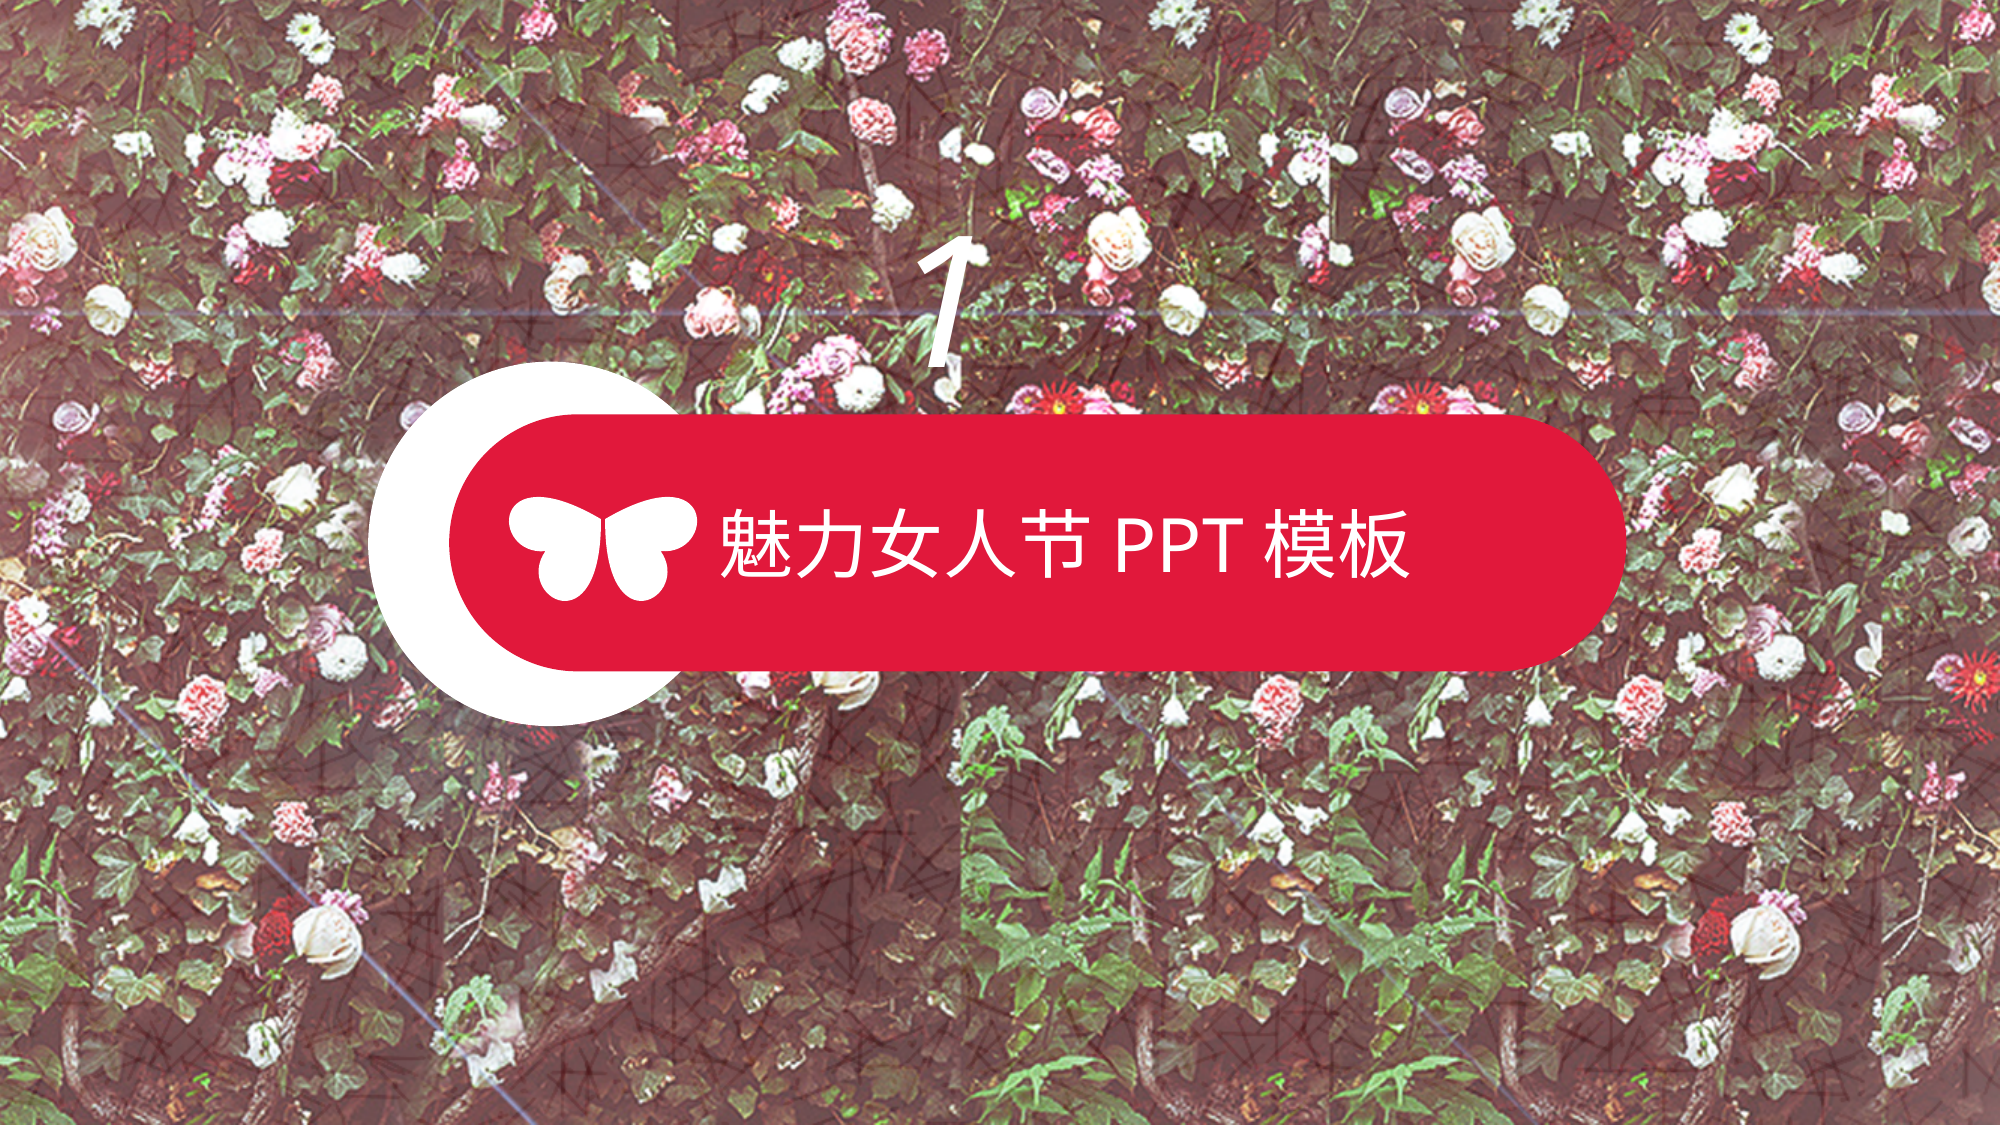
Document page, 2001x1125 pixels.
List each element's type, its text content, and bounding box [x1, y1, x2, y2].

text_box [448, 413, 1628, 673]
text_box 魅力女人节PPT模板 [703, 489, 1427, 595]
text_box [521, 484, 685, 596]
picture [0, 0, 2000, 1125]
text_box 1 [876, 177, 1007, 412]
text_box [367, 360, 681, 728]
